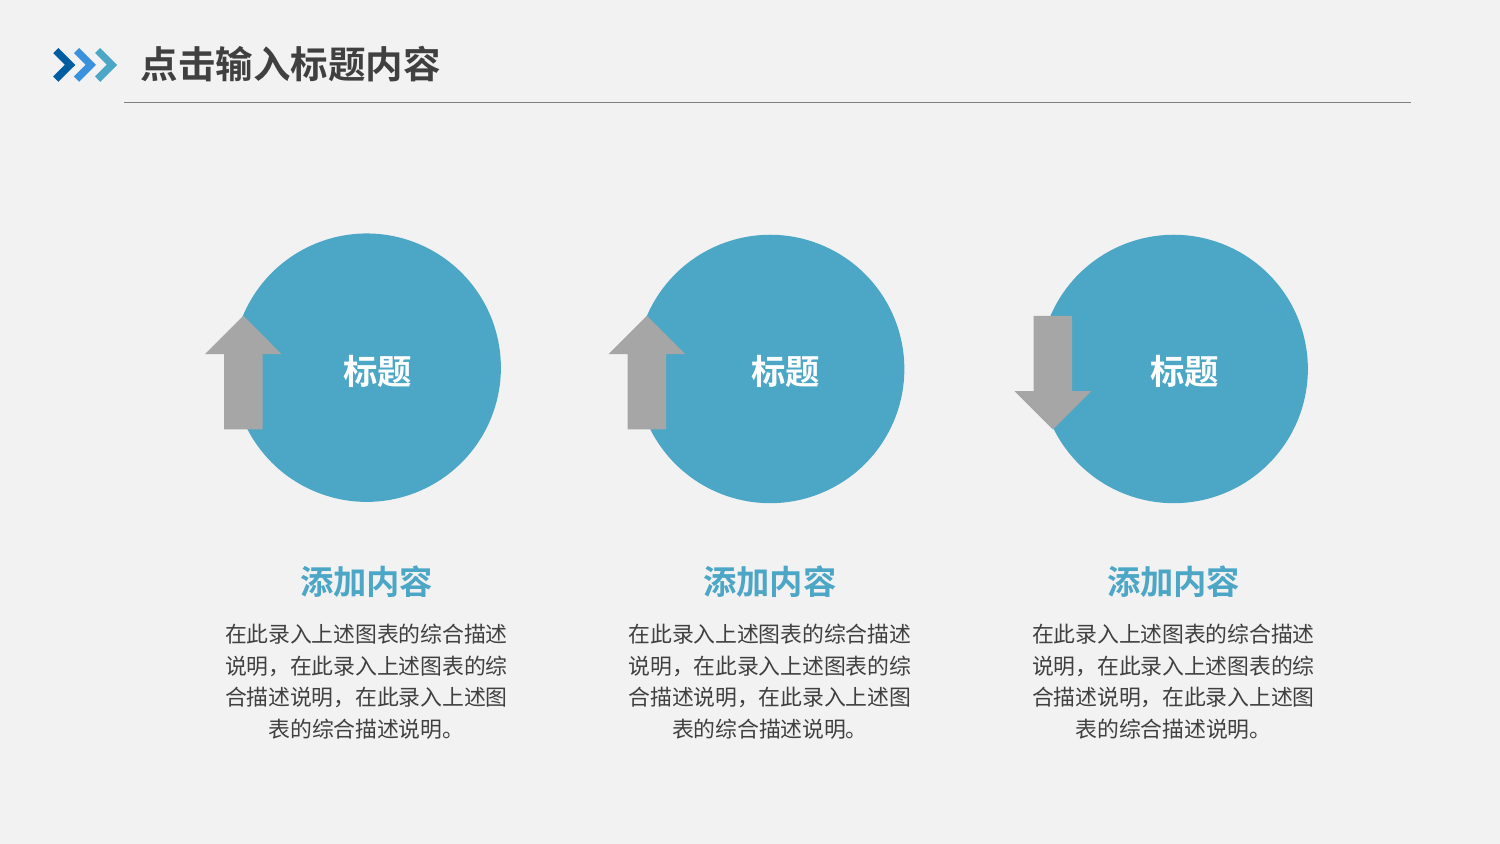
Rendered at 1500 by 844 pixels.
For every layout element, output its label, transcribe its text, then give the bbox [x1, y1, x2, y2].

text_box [1009, 553, 1338, 743]
text_box [1012, 314, 1094, 431]
text_box 标题 [700, 342, 870, 399]
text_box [606, 553, 934, 743]
text_box [606, 314, 688, 431]
text_box [1051, 234, 1308, 504]
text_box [202, 553, 531, 743]
text_box [243, 233, 501, 502]
text_box 点击输入标题内容 [140, 32, 491, 95]
text_box [202, 314, 285, 431]
text_box [647, 234, 905, 504]
text_box 标题 [1100, 342, 1270, 399]
text_box 标题 [293, 342, 463, 399]
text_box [52, 47, 118, 82]
